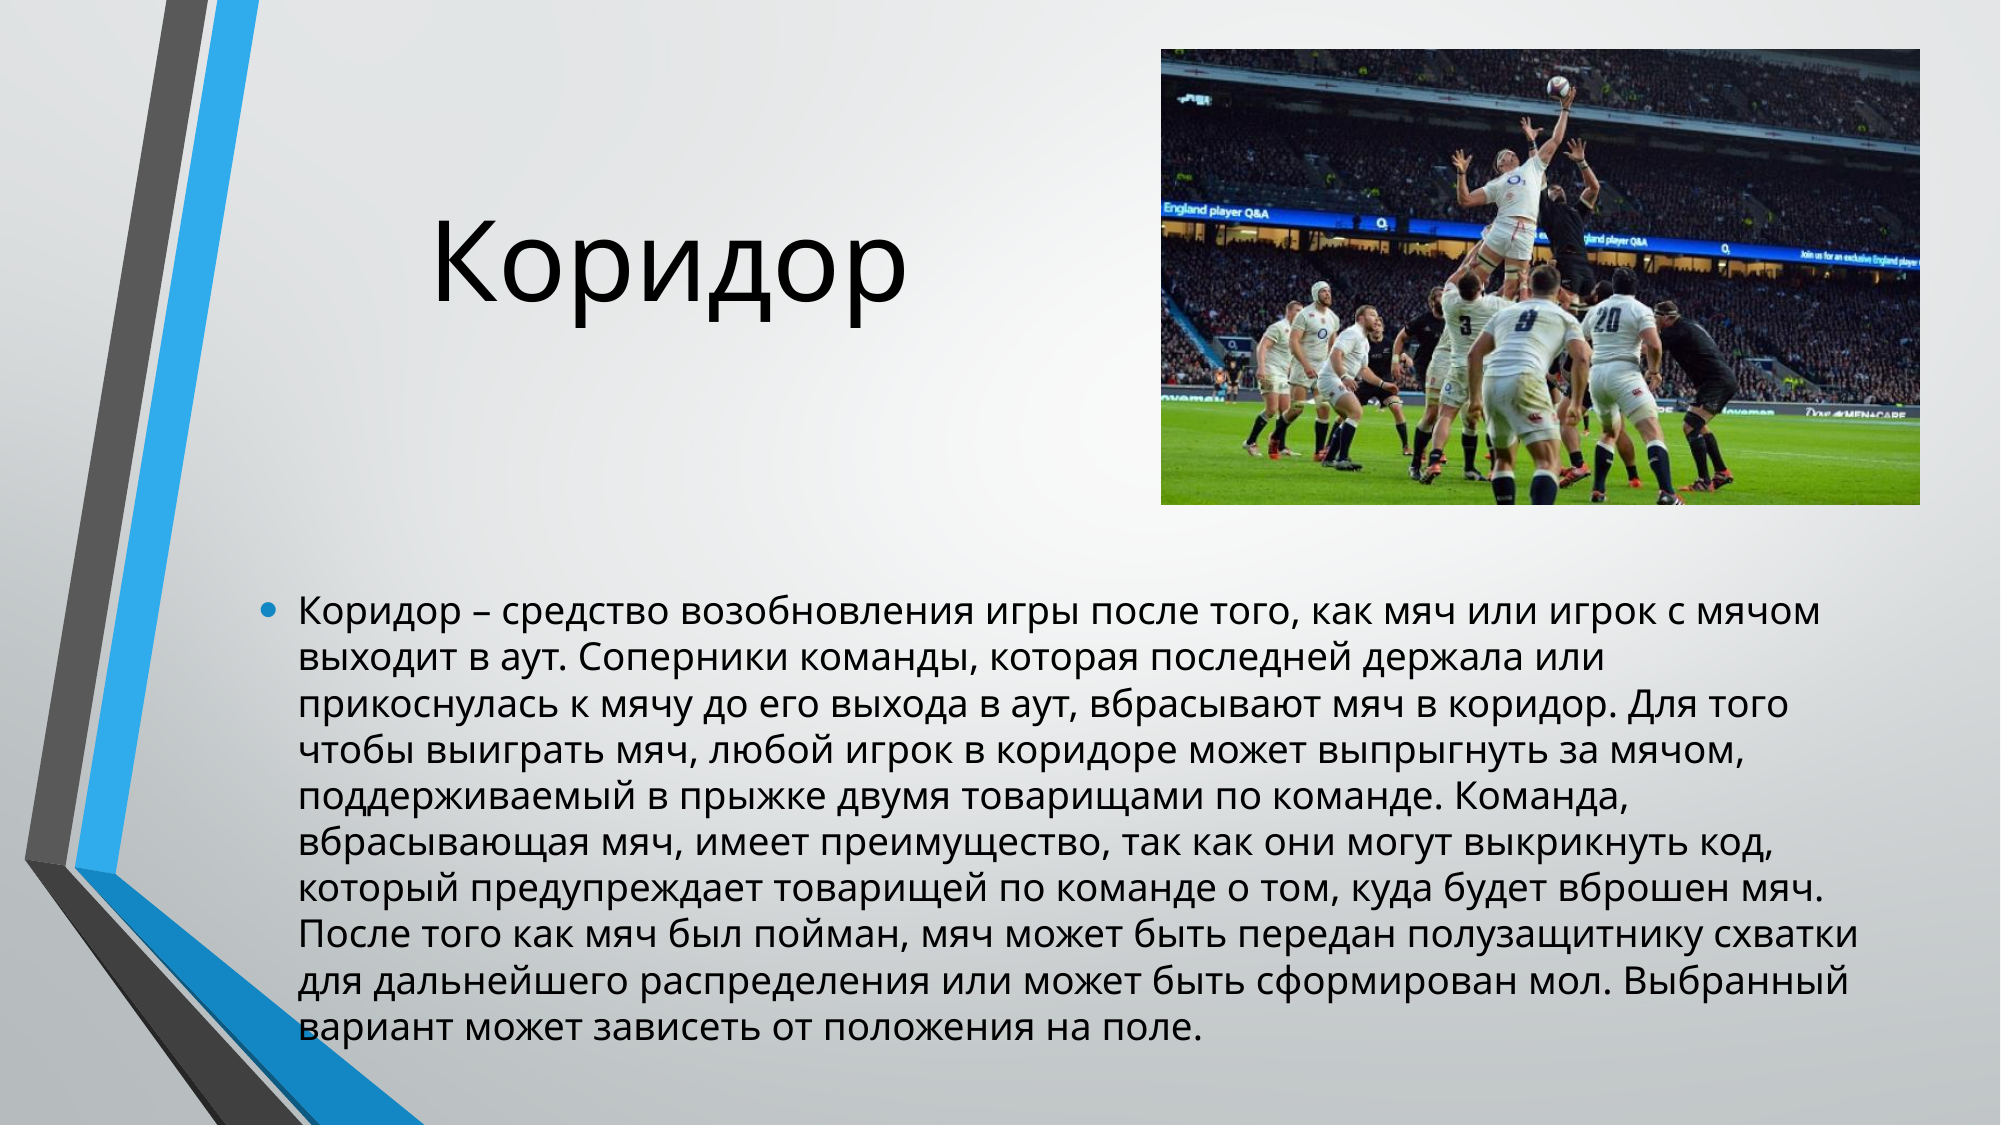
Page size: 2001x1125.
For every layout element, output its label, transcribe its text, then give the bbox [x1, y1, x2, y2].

picture [1161, 49, 1920, 505]
title Коридор [243, 112, 1096, 400]
list Коридор – средство возобновления игры после того, как мяч или игрок с мячом выходит в аут. Соперники команды, которая последней держала или прикоснулась к мячу до его выхода в аут, вбрасывают мяч в коридор. Для того чтобы выиграть мяч, любой игрок в коридоре может выпрыгнуть за мячом, поддерживаемый в прыжке двумя товарищами по команде. Команда, вбрасывающая мяч, имеет преимущество, так как они могут выкрикнуть код, который предупреждает товарищей по команде о том, куда будет вброшен мяч. После того как мяч был пойман, мяч может быть передан полузащитнику схватки для дальнейшего распределения или может быть сформирован мол. Выбранный вариант может зависеть от положения на поле. [243, 575, 1887, 1060]
